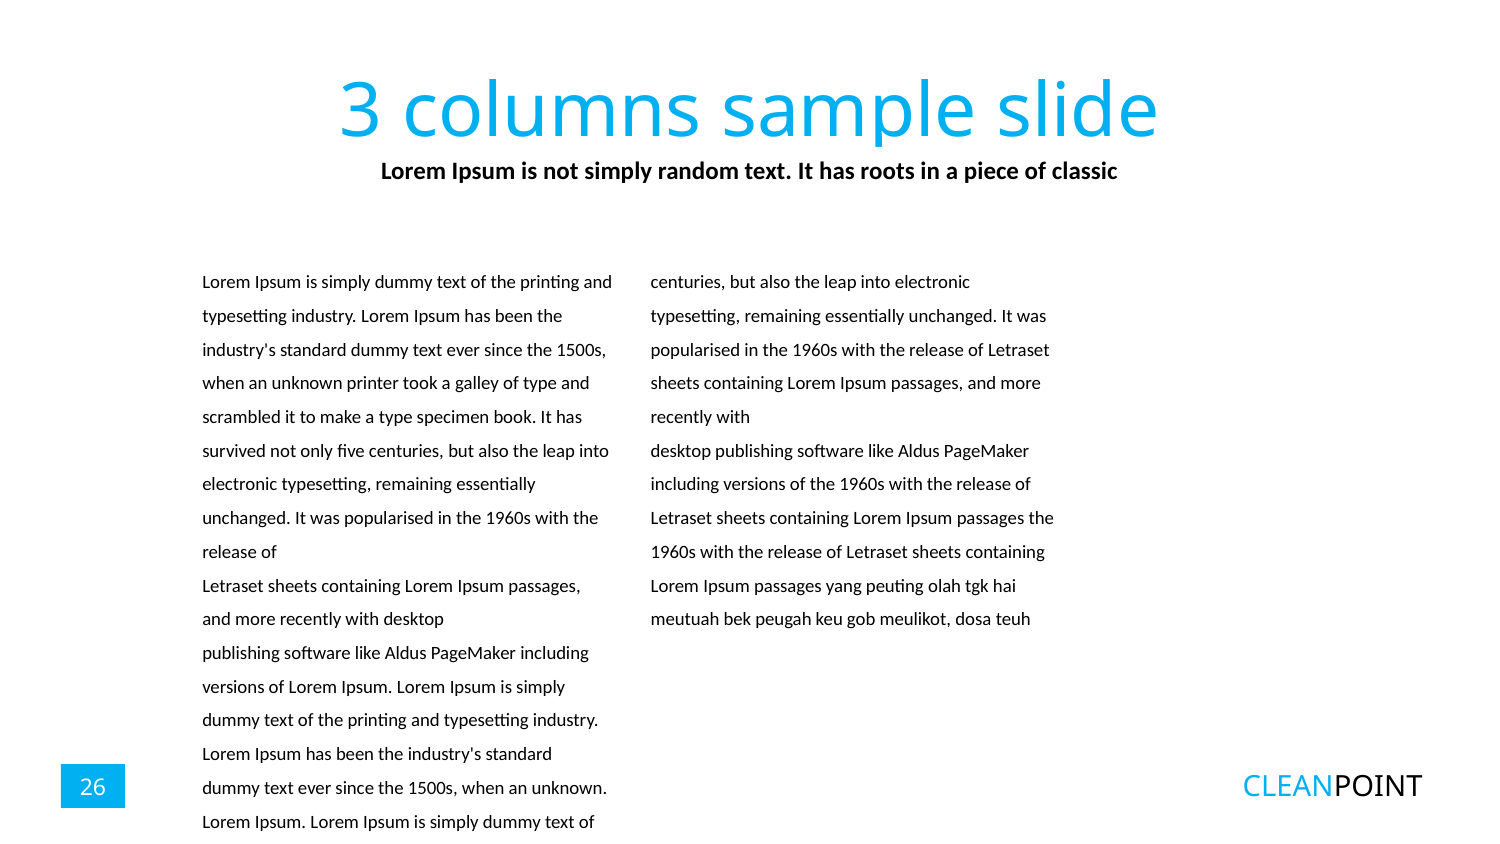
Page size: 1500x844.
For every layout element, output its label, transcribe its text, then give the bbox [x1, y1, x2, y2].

text_box Lorem Ipsum is not simply random text. It has roots in a piece of classic [337, 146, 1163, 192]
title 3 columns sample slide [300, 96, 1200, 160]
text_box 26 [59, 762, 127, 810]
text_box Lorem Ipsum is simply dummy text of the printing and typesetting industry. Lorem Ipsum has been the industry's standard dummy text ever since the 1500s, when an unknown printer took a galley of type and scrambled it to make a type specimen book. It has survived not only five centuries, but also the leap into electronic typesetting, remaining essentially unchanged. It was popularised in the 1960s with the release of Letraset sheets containing Lorem Ipsum passages, and more recently with desktop publishing software like Aldus PageMaker including versions of Lorem Ipsum. Lorem Ipsum is simply dummy text of the printing and typesetting industry. Lorem Ipsum has been the industry's standard dummy text ever since the 1500s, when an unknown. Lorem Ipsum. Lorem Ipsum is simply dummy text of the printing and typesetting industry. Lorem Ipsum has been the industry's standard dummy text ever since the 1500s, when an unknown. type specimen book. It has survived not only five centuries, but also the leap into electronic typesetting, remaining essentially unchanged. It was popularised in the 1960s with the release of Letraset sheets containing Lorem Ipsum passages, and more recently with desktop publishing software like Aldus PageMaker including versions of the 1960s with the release of Letraset sheets containing Lorem Ipsum passages the 1960s with the release of Letraset sheets containing Lorem Ipsum passages yang peuting olah tgk hai meutuah bek peugah keu gob meulikot, dosa teuh [150, 251, 1500, 844]
